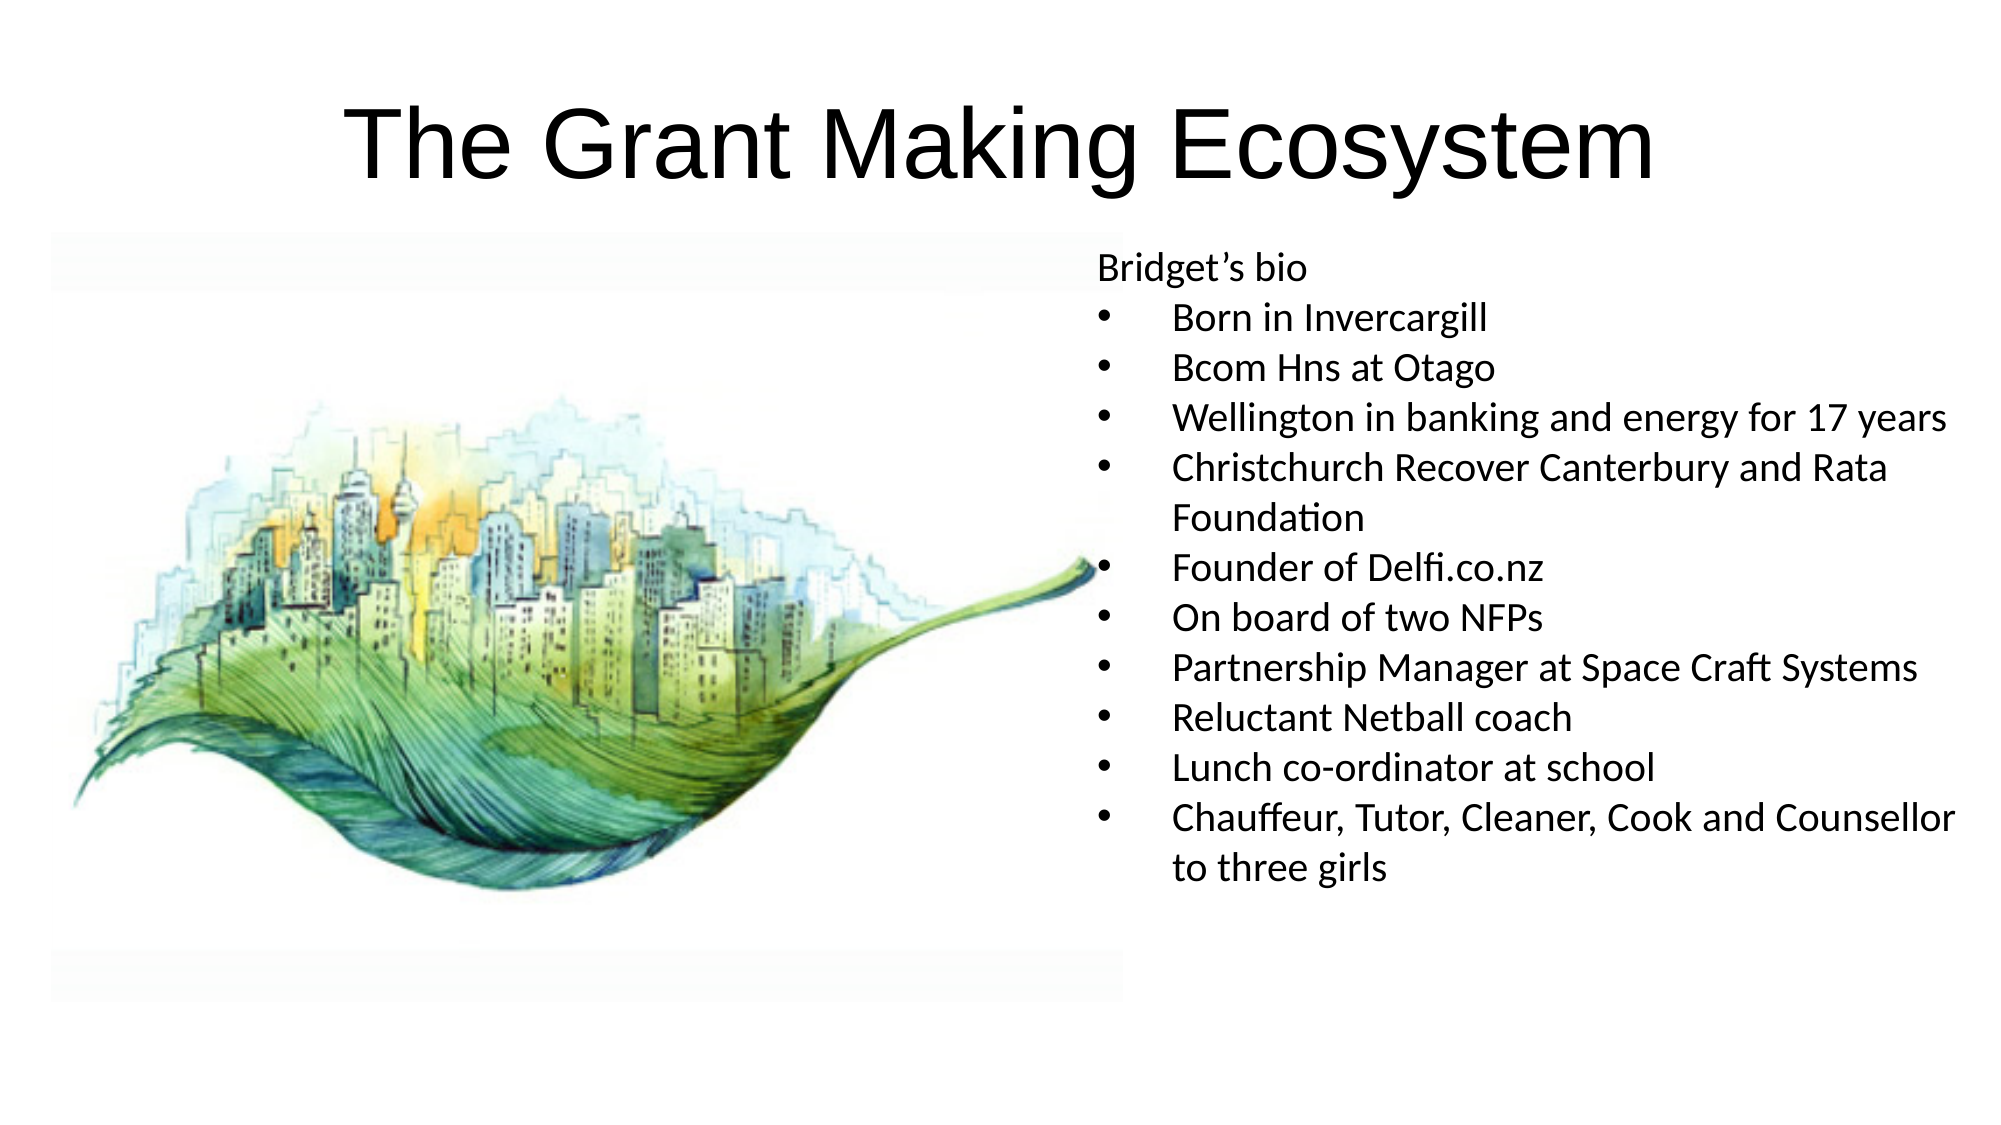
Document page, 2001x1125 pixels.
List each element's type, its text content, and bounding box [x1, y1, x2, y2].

title The Grant Making Ecosystem [99, 45, 1900, 232]
text_box Bridget’s bio Born in Invercargill Bcom Hns at Otago Wellington in banking and energy for 17 years Christchurch Recover Canterbury and Rata Foundation Founder of Delfi.co.nz On board of two NFPs Partnership Manager at Space Craft Systems Reluctant Netball coach Lunch co-ordinator at school Chauffeur, Tutor, Cleaner, Cook and Counsellor to three girls [1124, 232, 2000, 898]
picture [50, 232, 1123, 1002]
